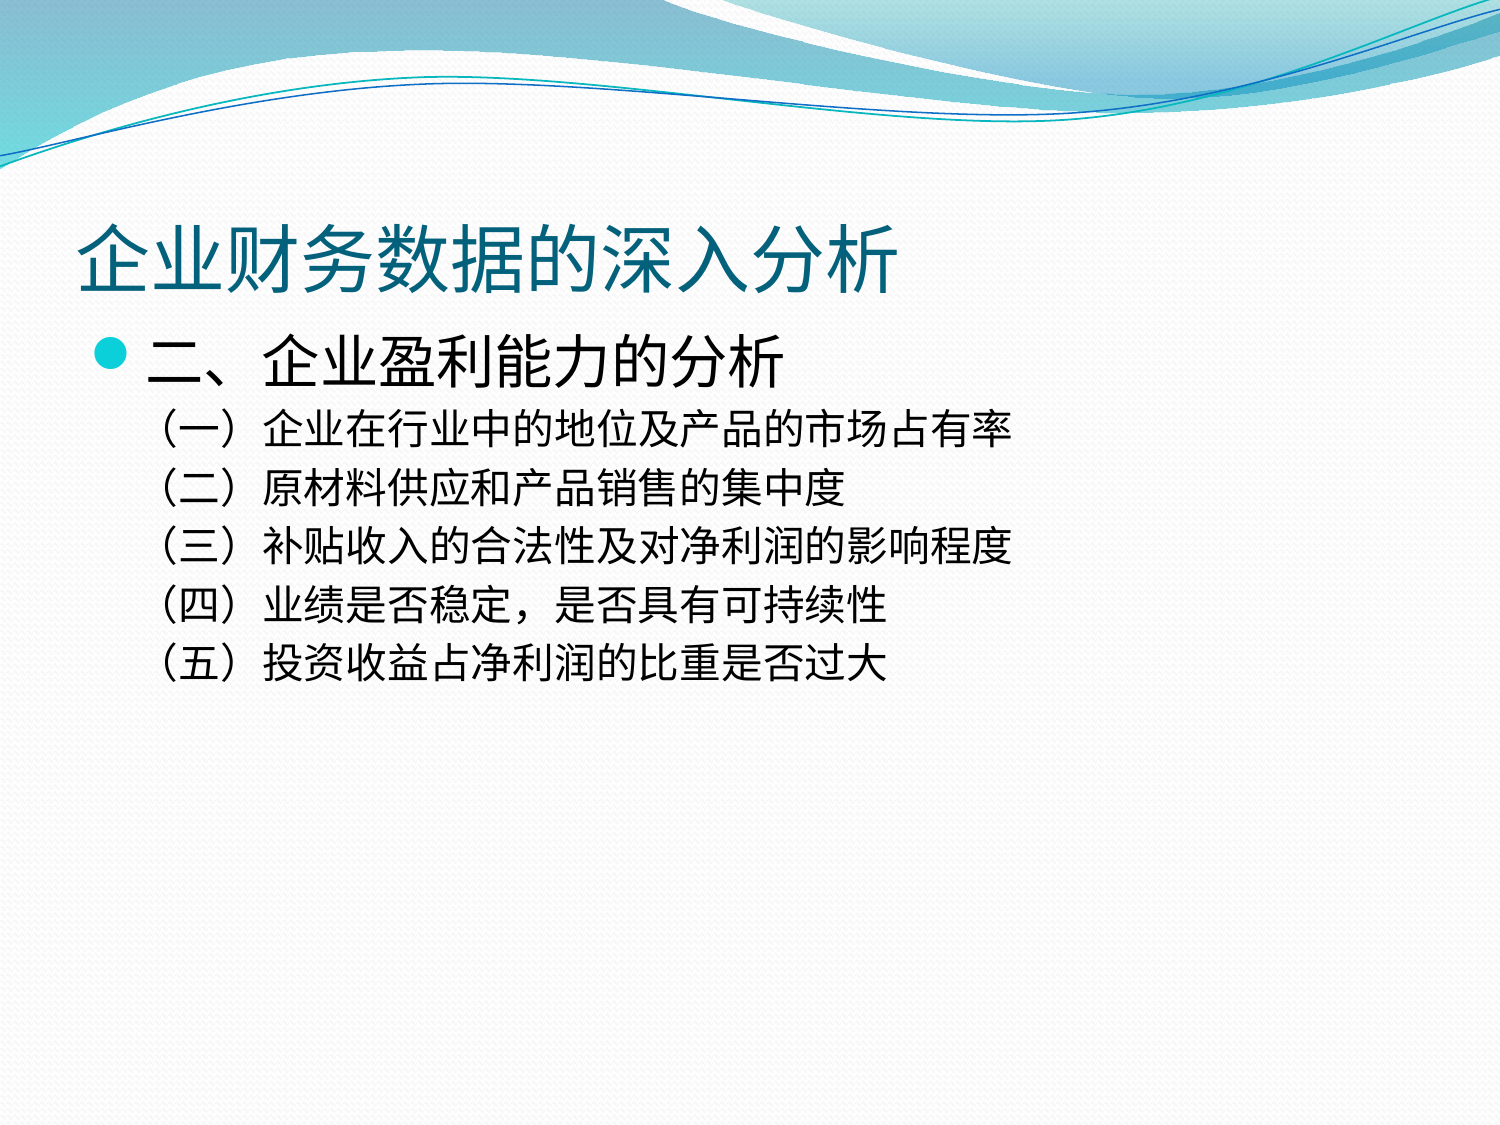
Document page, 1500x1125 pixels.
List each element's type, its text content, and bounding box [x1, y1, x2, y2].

title 企业财务数据的深入分析 [75, 115, 1425, 303]
list 二、企业盈利能力的分析 （一）企业在行业中的地位及产品的市场占有率 （二）原材料供应和产品销售的集中度 （三）补贴收入的合法性及对净利润的影响程度 （四）业绩是否稳定，是否具有可持续性 （五）投资收益占净利润的比重是否过大 [75, 317, 1425, 1038]
